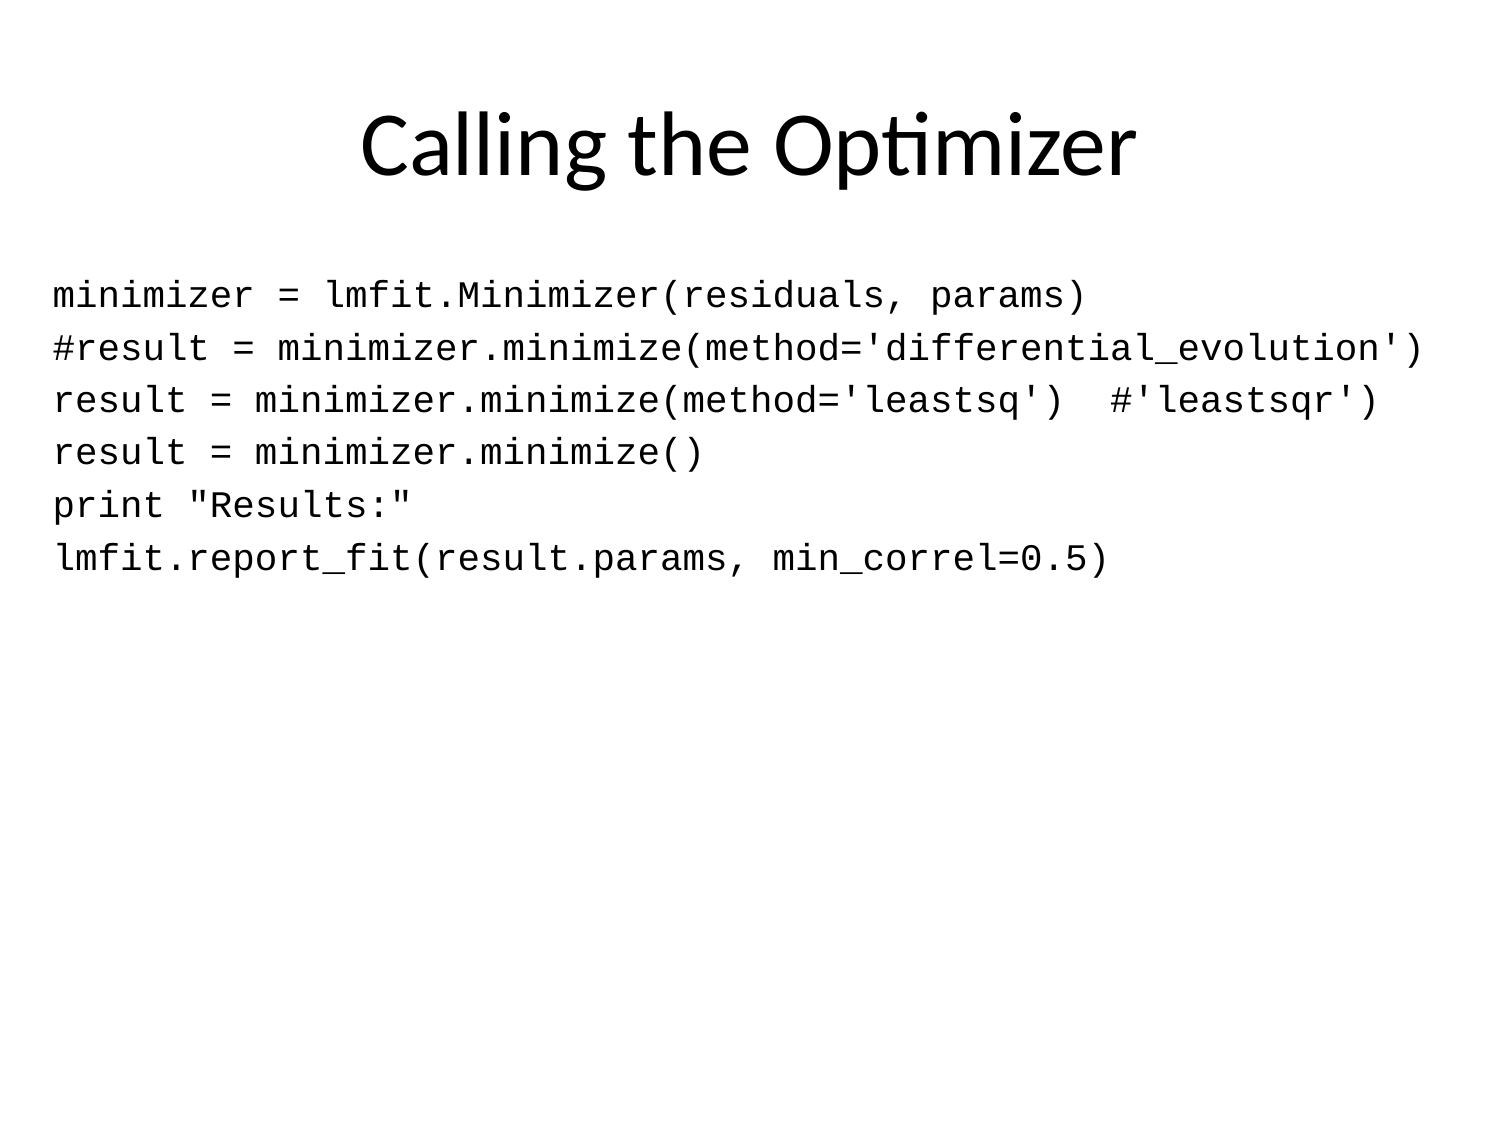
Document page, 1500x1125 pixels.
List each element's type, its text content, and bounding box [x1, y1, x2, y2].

list minimizer = lmfit.Minimizer(residuals, params) #result = minimizer.minimize(method='differential_evolution') result = minimizer.minimize(method='leastsq') #'leastsqr') result = minimizer.minimize() print "Results:" lmfit.report_fit(result.params, min_correl=0.5) [37, 262, 1463, 1005]
title Calling the Optimizer [75, 45, 1425, 233]
